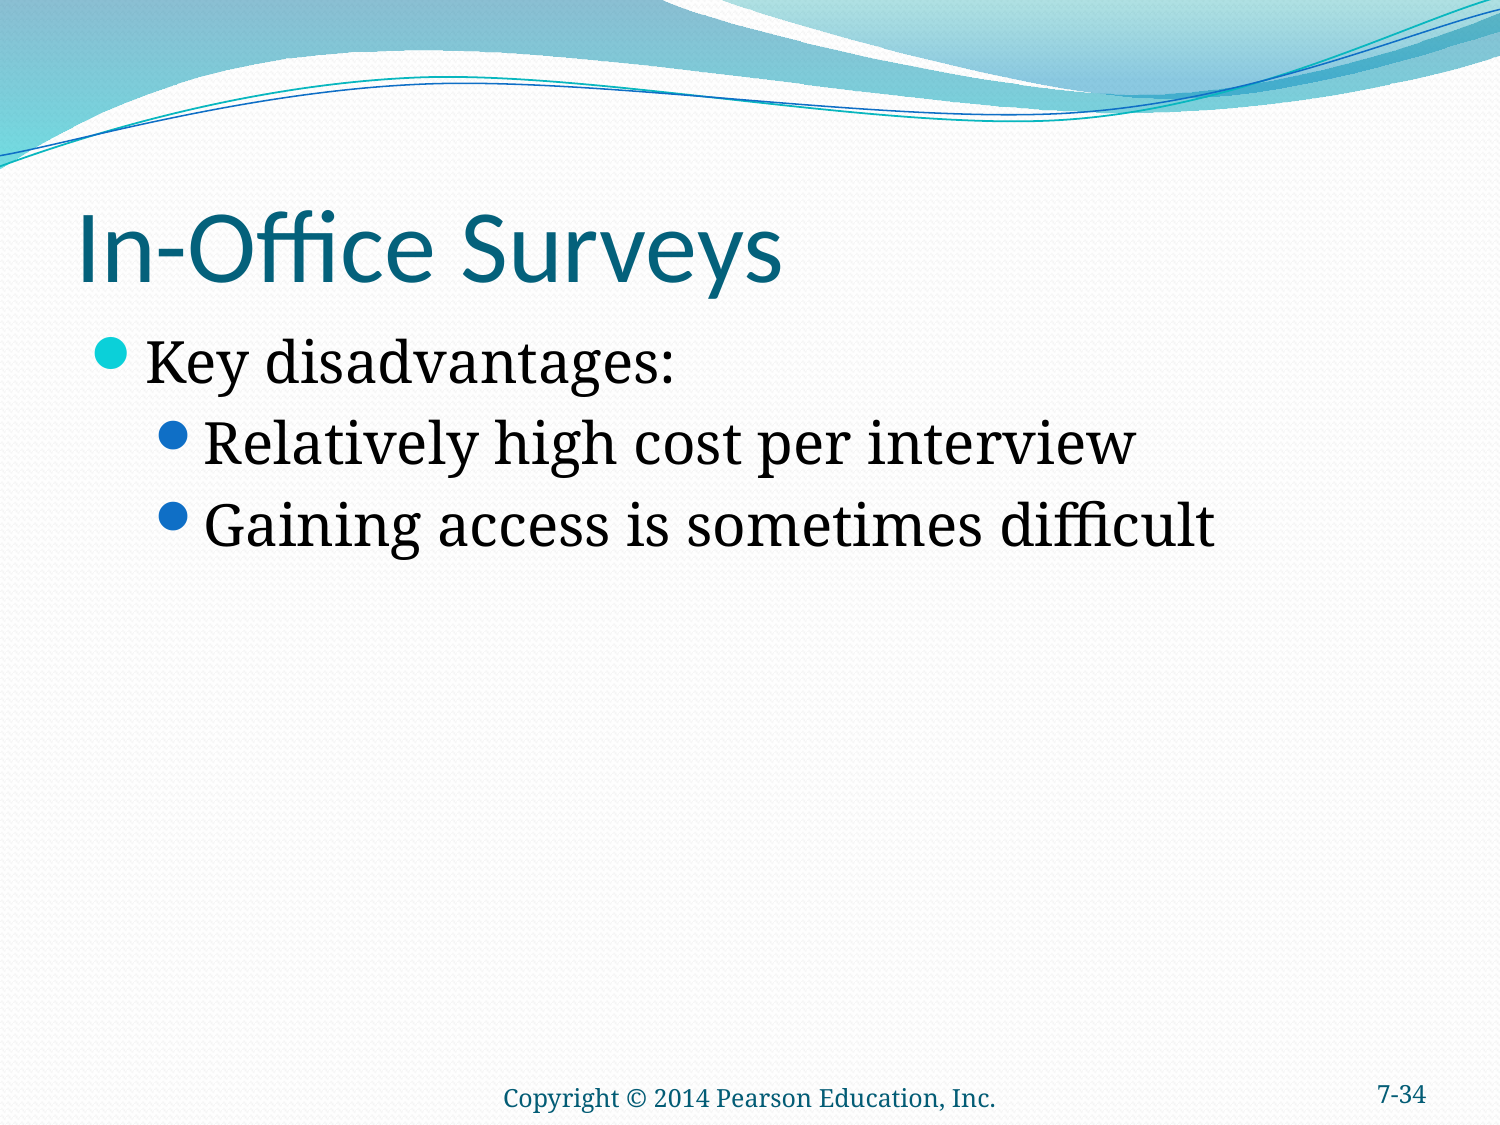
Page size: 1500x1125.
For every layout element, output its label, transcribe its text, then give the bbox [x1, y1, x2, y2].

title In-Office Surveys [74, 115, 1426, 304]
list Key disadvantages: Relatively high cost per interview Gaining access is sometimes difficult [74, 317, 1426, 1038]
